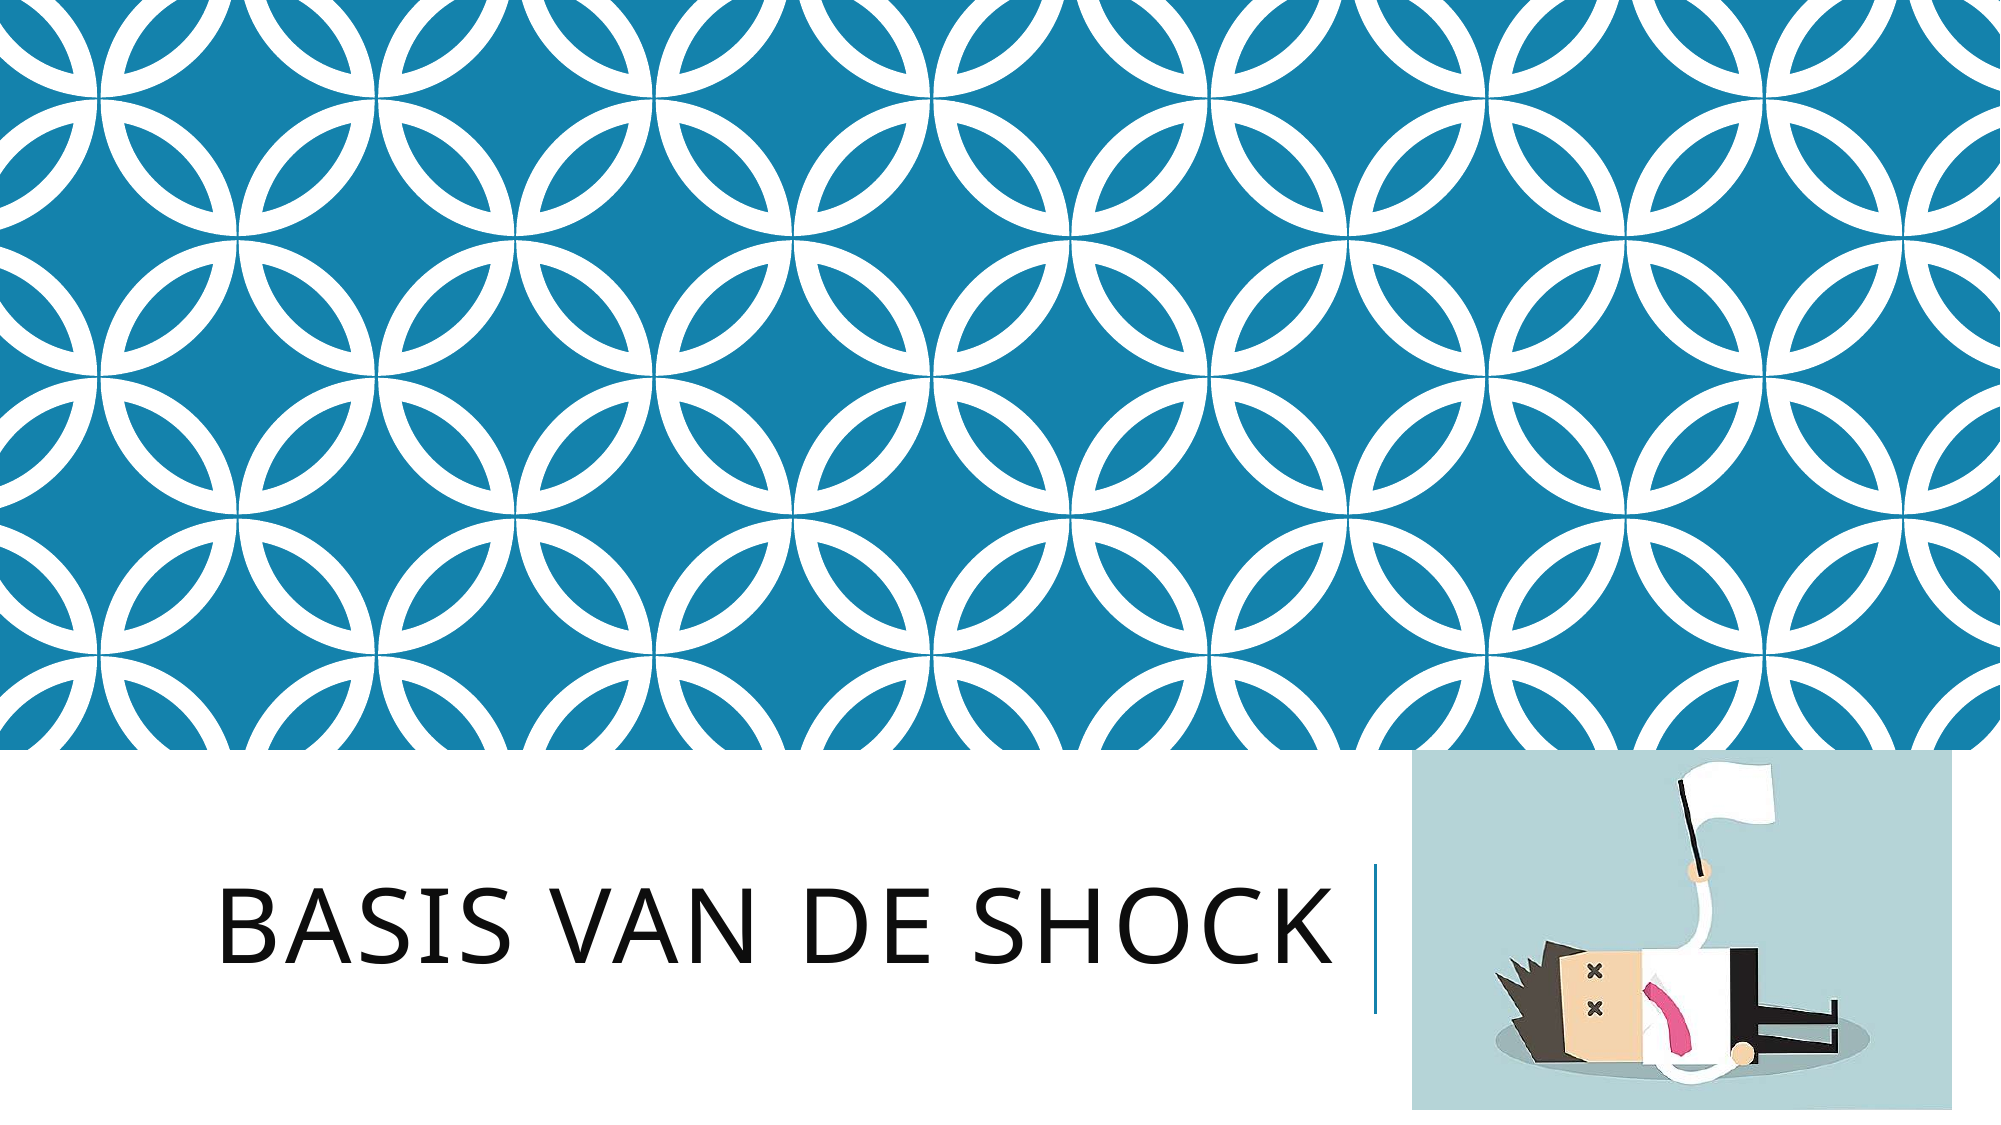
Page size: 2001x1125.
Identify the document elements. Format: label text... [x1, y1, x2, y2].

title Basis van de shock [75, 813, 1350, 1054]
picture [1412, 750, 1952, 1111]
